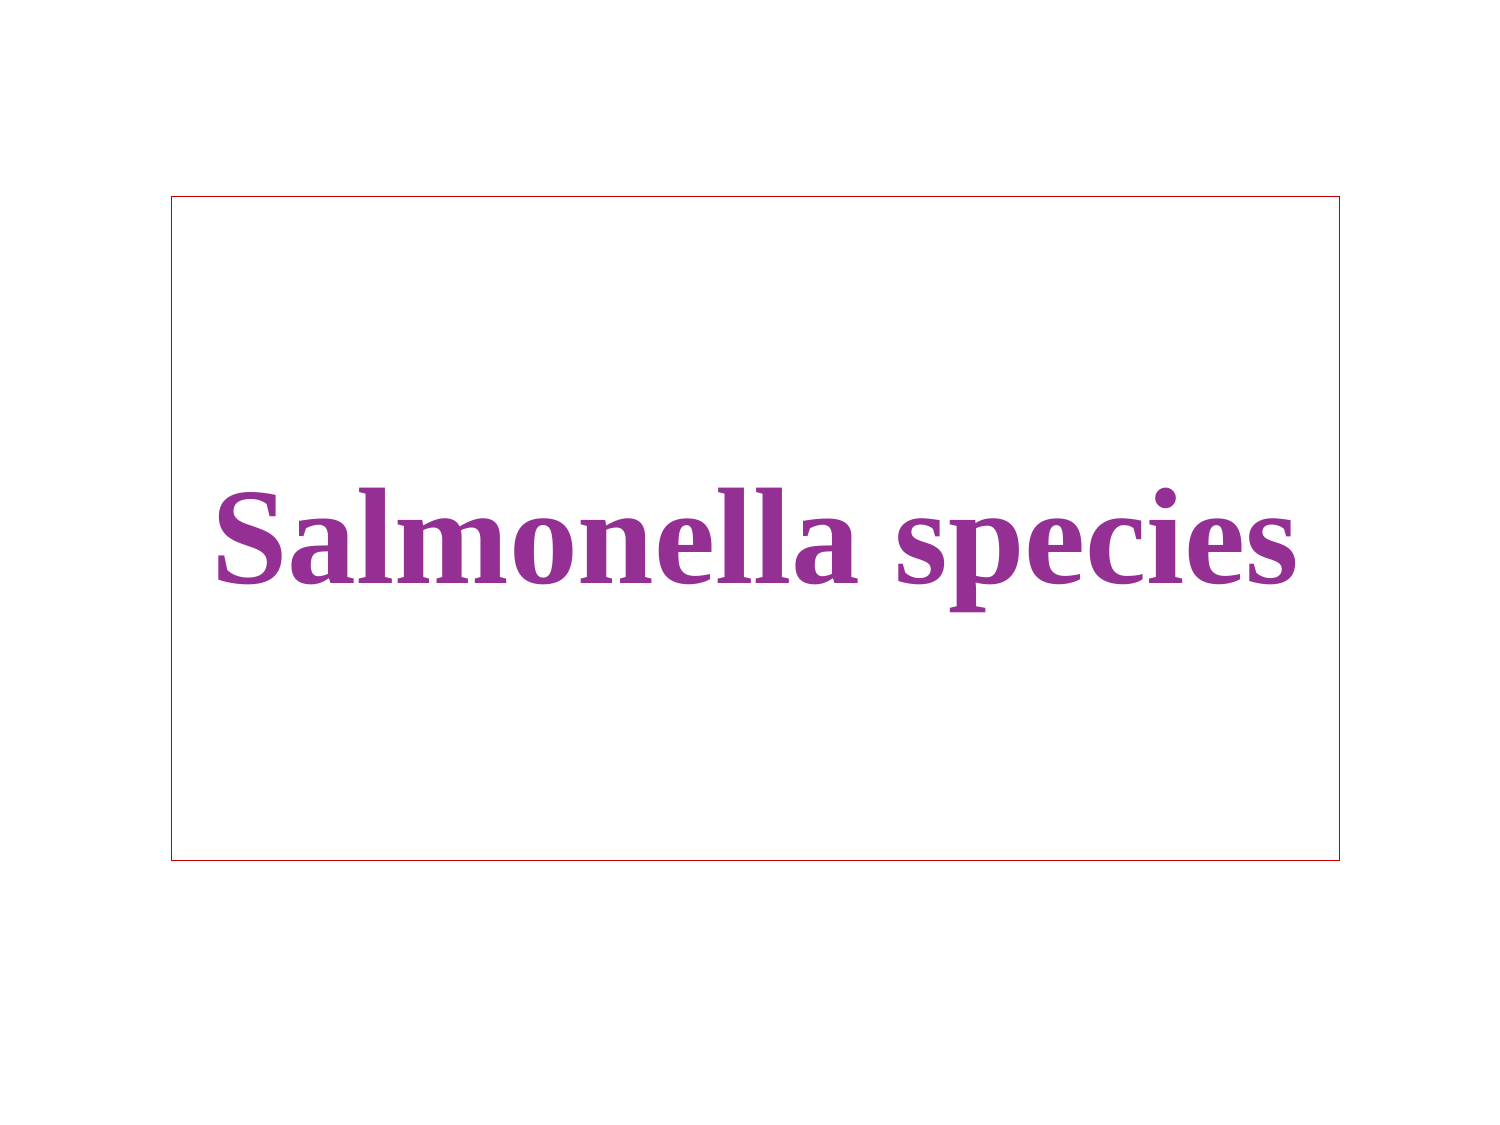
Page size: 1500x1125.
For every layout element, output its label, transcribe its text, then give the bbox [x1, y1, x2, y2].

list Salmonella species [171, 196, 1340, 861]
